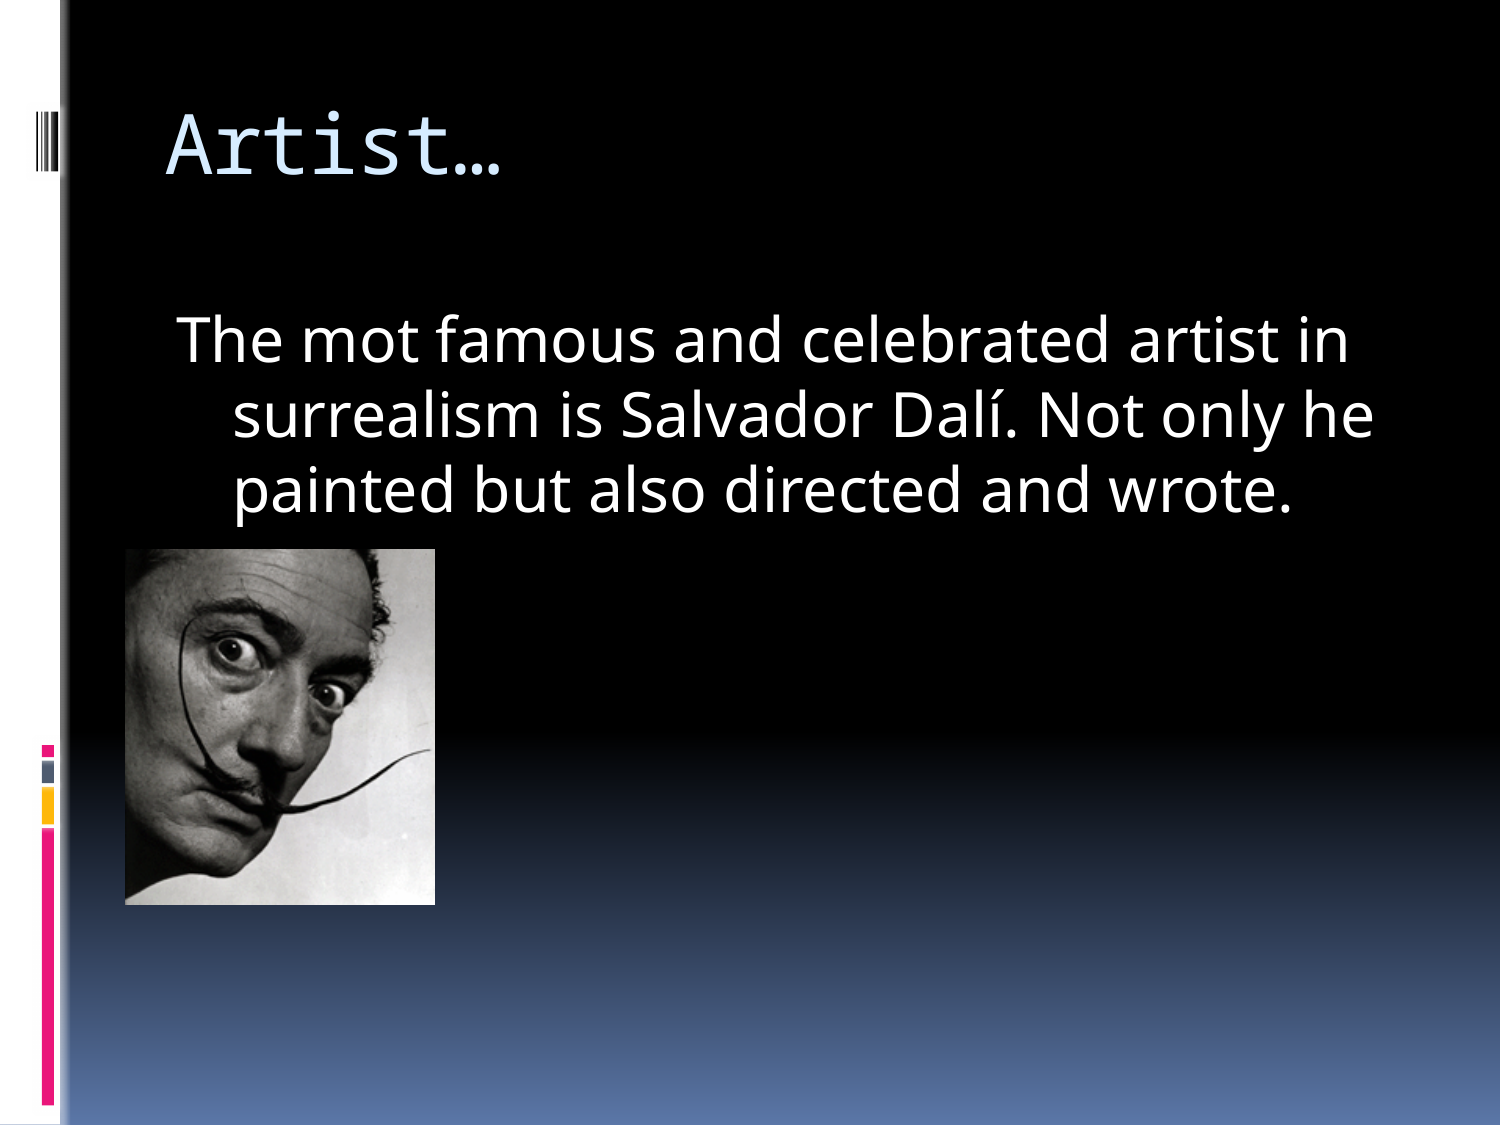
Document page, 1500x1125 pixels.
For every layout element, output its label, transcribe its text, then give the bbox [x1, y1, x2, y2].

list The mot famous and celebrated artist in surrealism is Salvador Dalí. Not only he painted but also directed and wrote. [150, 292, 1425, 1043]
picture [124, 549, 435, 906]
title Artist… [150, 83, 1425, 234]
